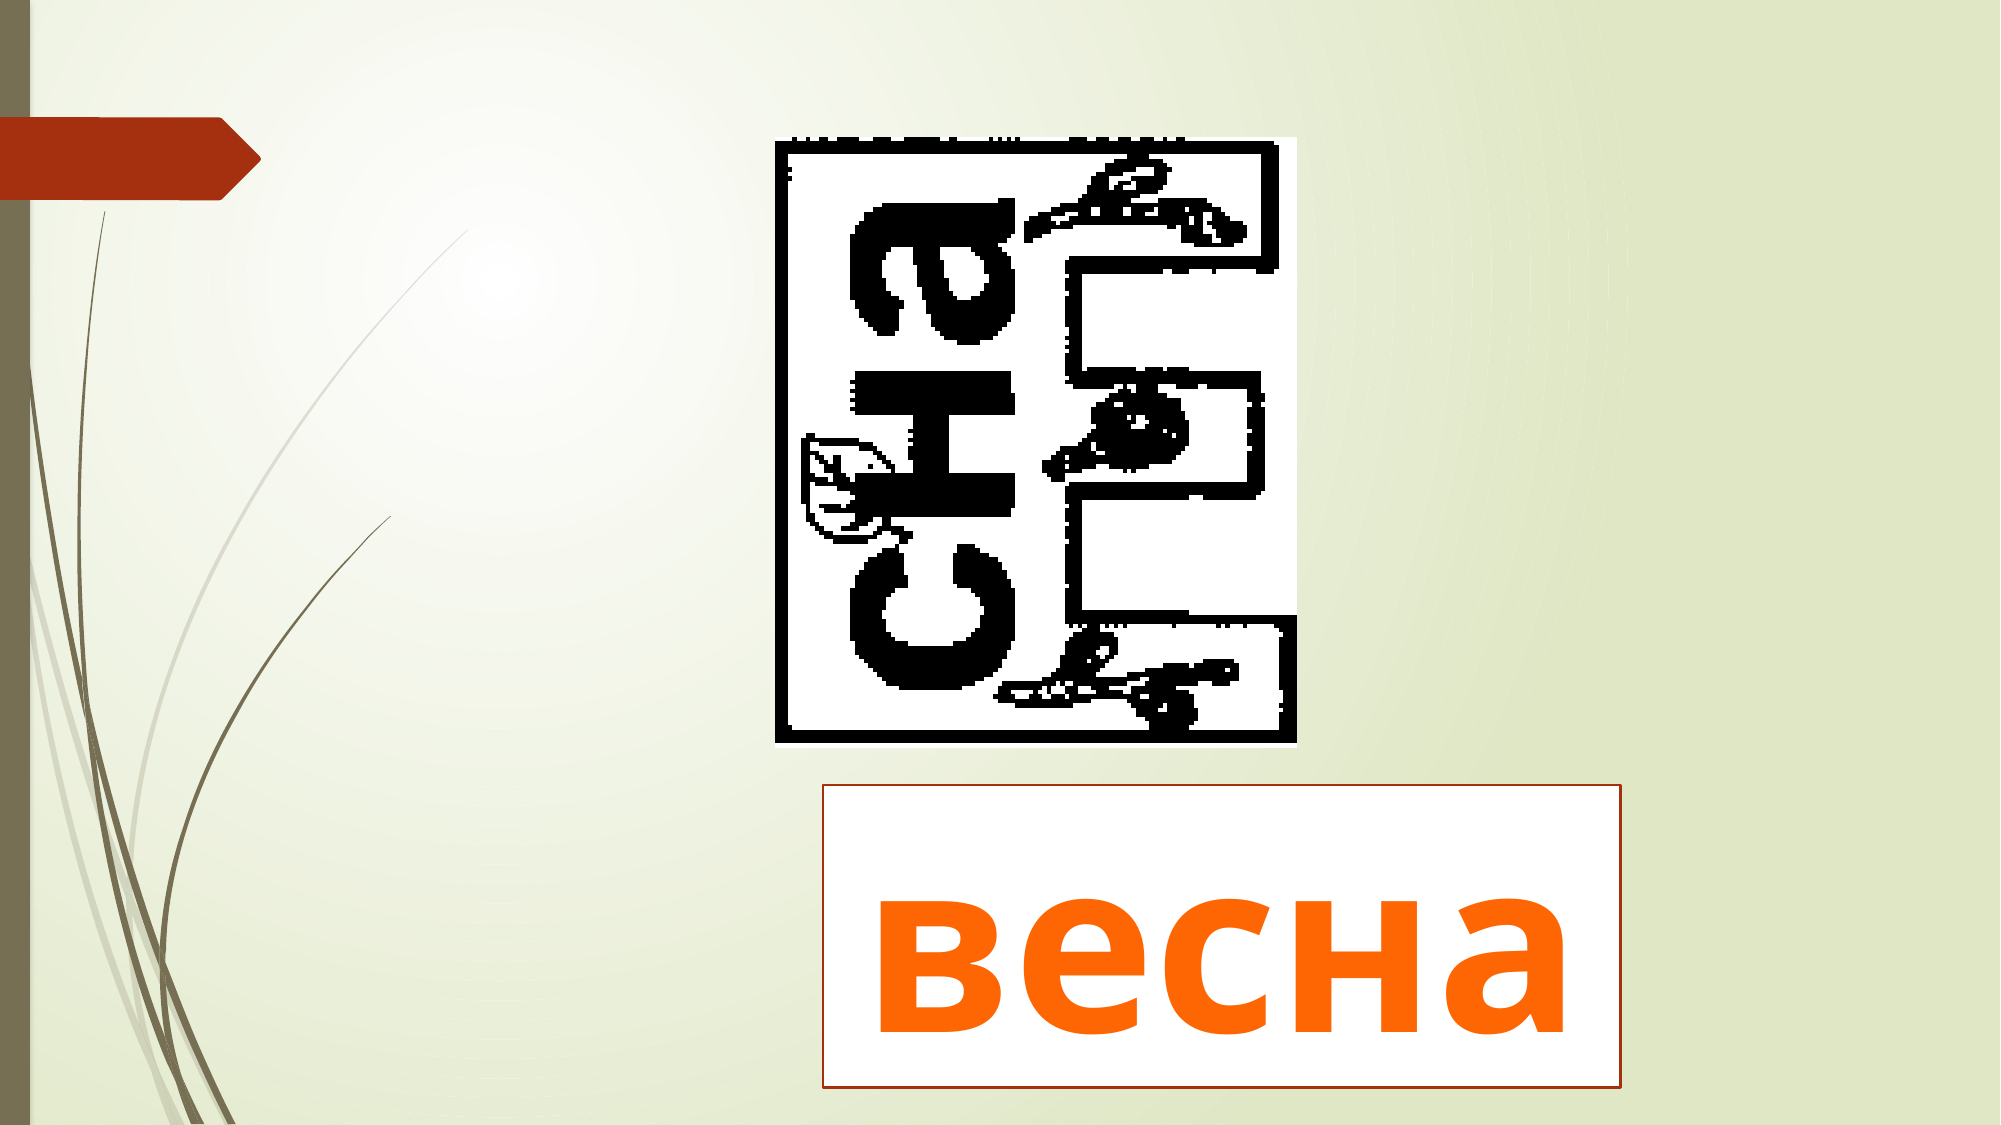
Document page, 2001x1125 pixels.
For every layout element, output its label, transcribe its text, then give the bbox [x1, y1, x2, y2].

text_box весна [822, 784, 1622, 1089]
picture [775, 136, 1297, 748]
